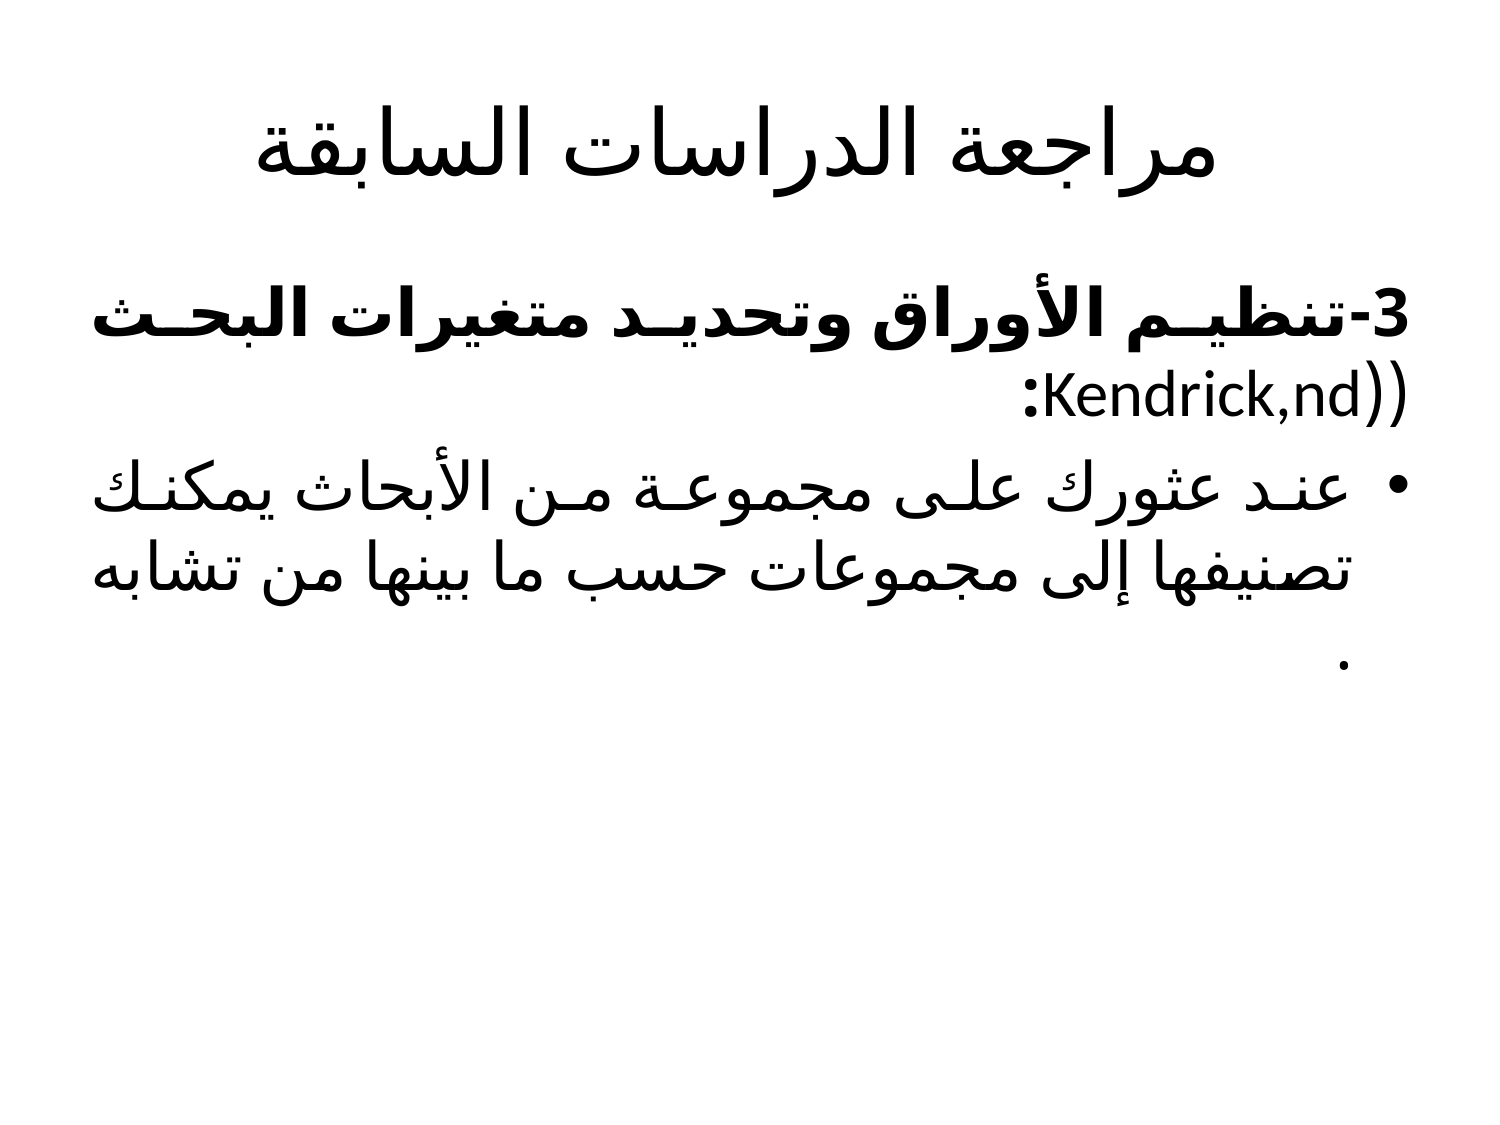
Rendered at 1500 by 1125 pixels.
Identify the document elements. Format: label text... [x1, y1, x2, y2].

title مراجعة الدراسات السابقة [75, 45, 1425, 233]
list 3-تنظيم الأوراق وتحديد متغيرات البحث ((Kendrick,nd: عند عثورك على مجموعة من الأبحاث يمكنك تصنيفها إلى مجموعات حسب ما بينها من تشابه . [75, 262, 1425, 1005]
